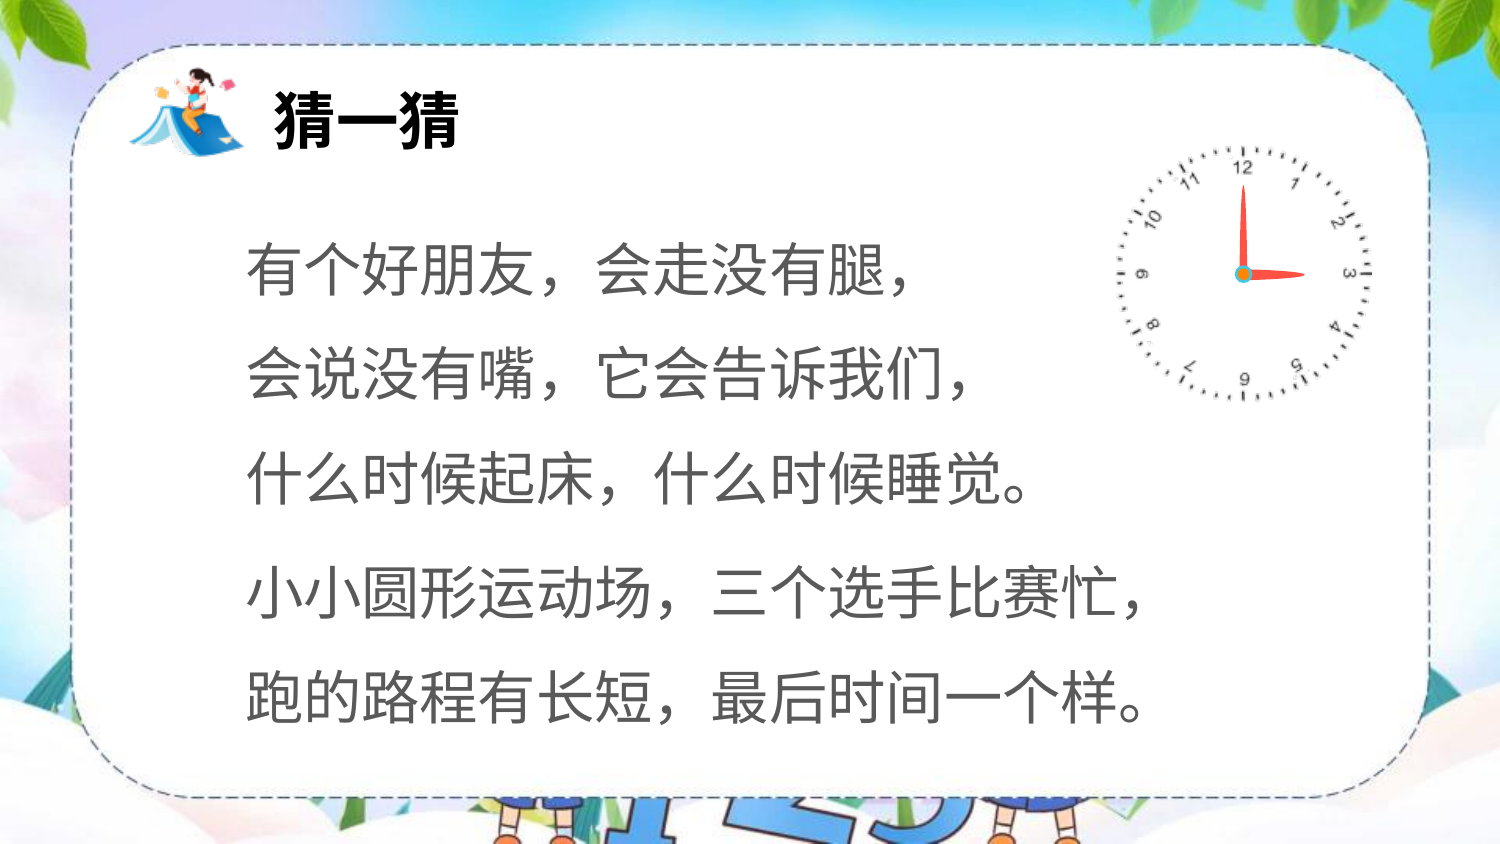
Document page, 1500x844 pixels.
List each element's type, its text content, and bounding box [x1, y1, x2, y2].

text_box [1115, 145, 1372, 403]
text_box 猜一猜 [259, 74, 491, 165]
picture [0, 0, 1500, 844]
text_box 小小圆形运动场，三个选手比赛忙， 跑的路程有长短，最后时间一个样。 [230, 513, 1258, 739]
text_box 有个好朋友，会走没有腿， 会说没有嘴，它会告诉我们， 什么时候起床，什么时候睡觉。 [230, 190, 1152, 513]
